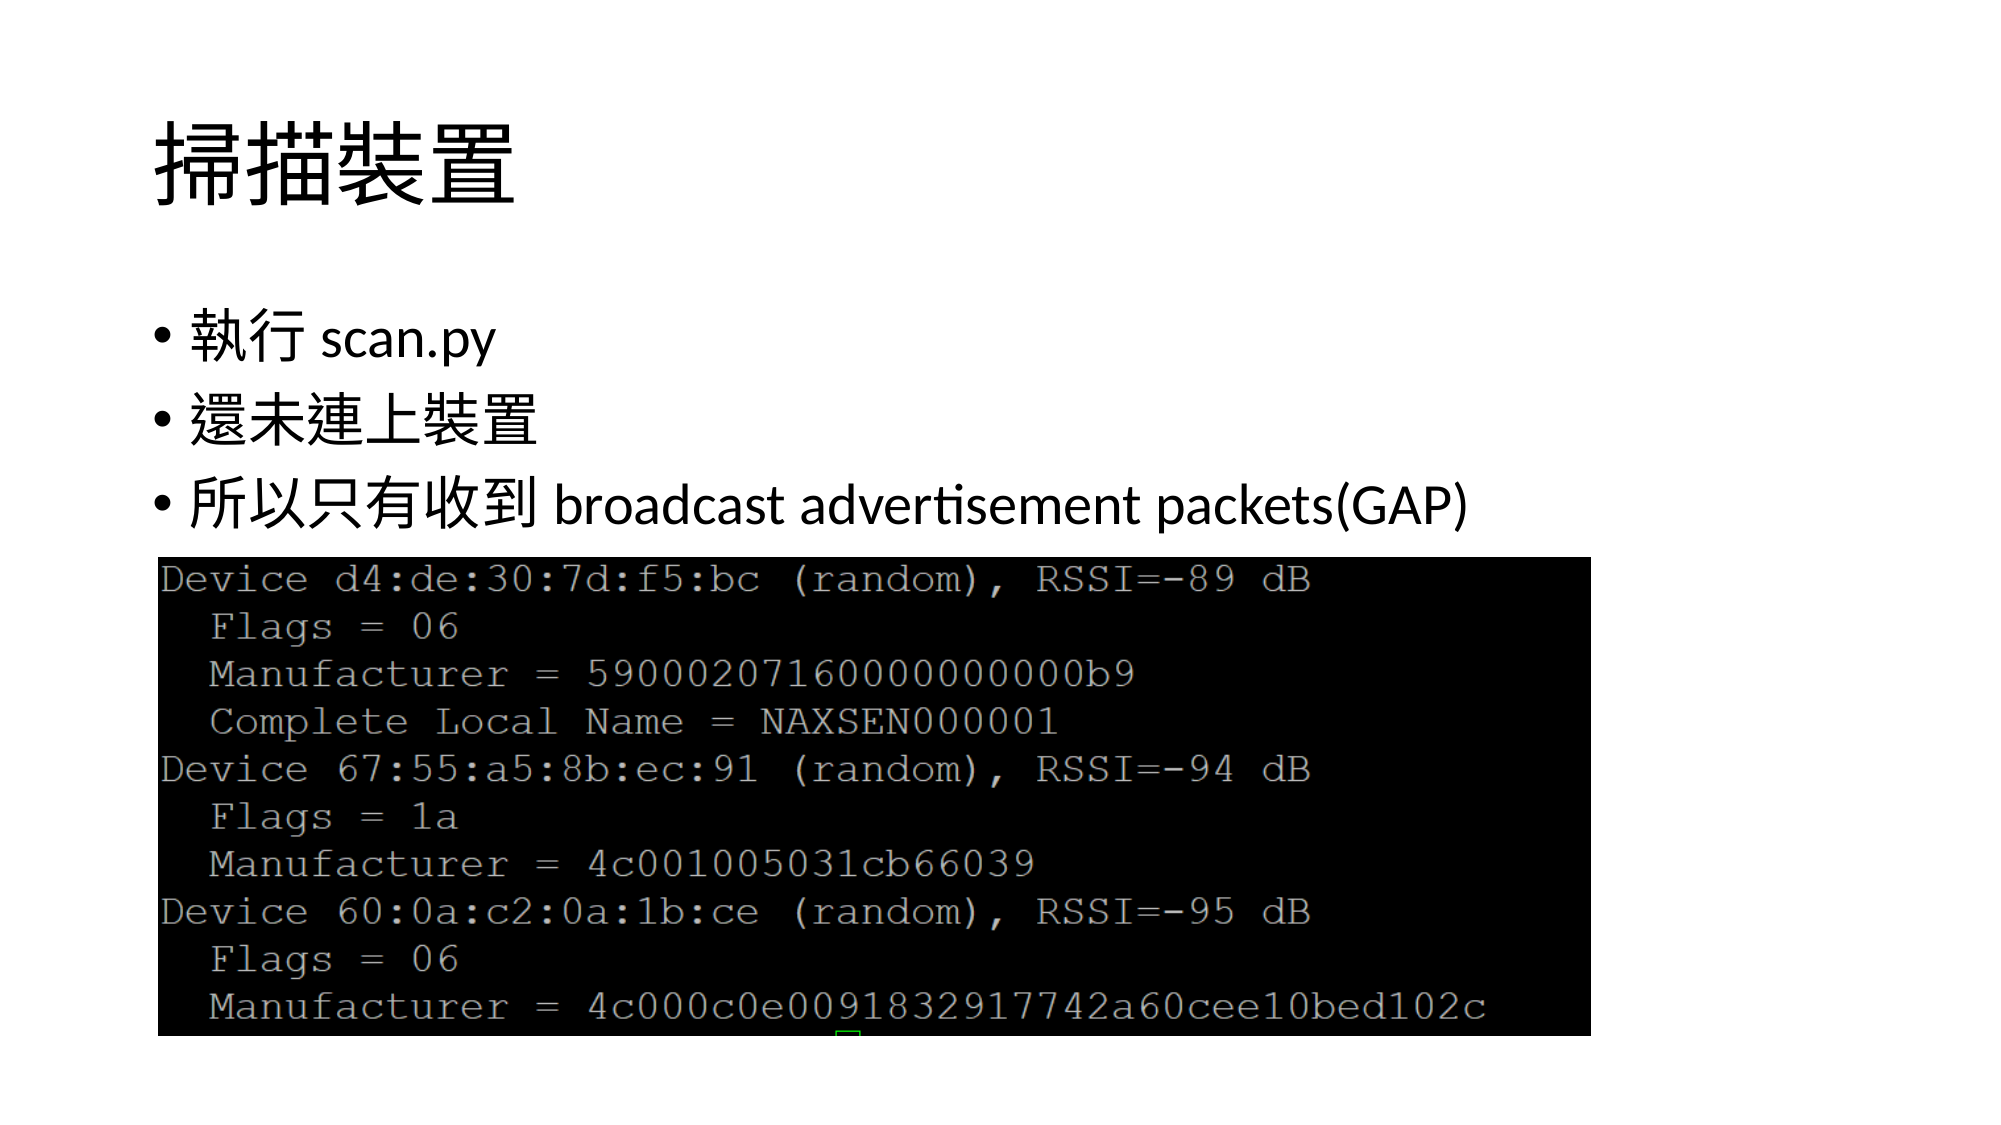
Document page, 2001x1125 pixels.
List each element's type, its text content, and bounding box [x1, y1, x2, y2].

picture [158, 557, 1591, 1036]
title 掃描裝置 [137, 59, 1863, 278]
list 執行scan.py 還未連上裝置 所以只有收到broadcast advertisement packets(GAP) [137, 299, 1863, 1014]
